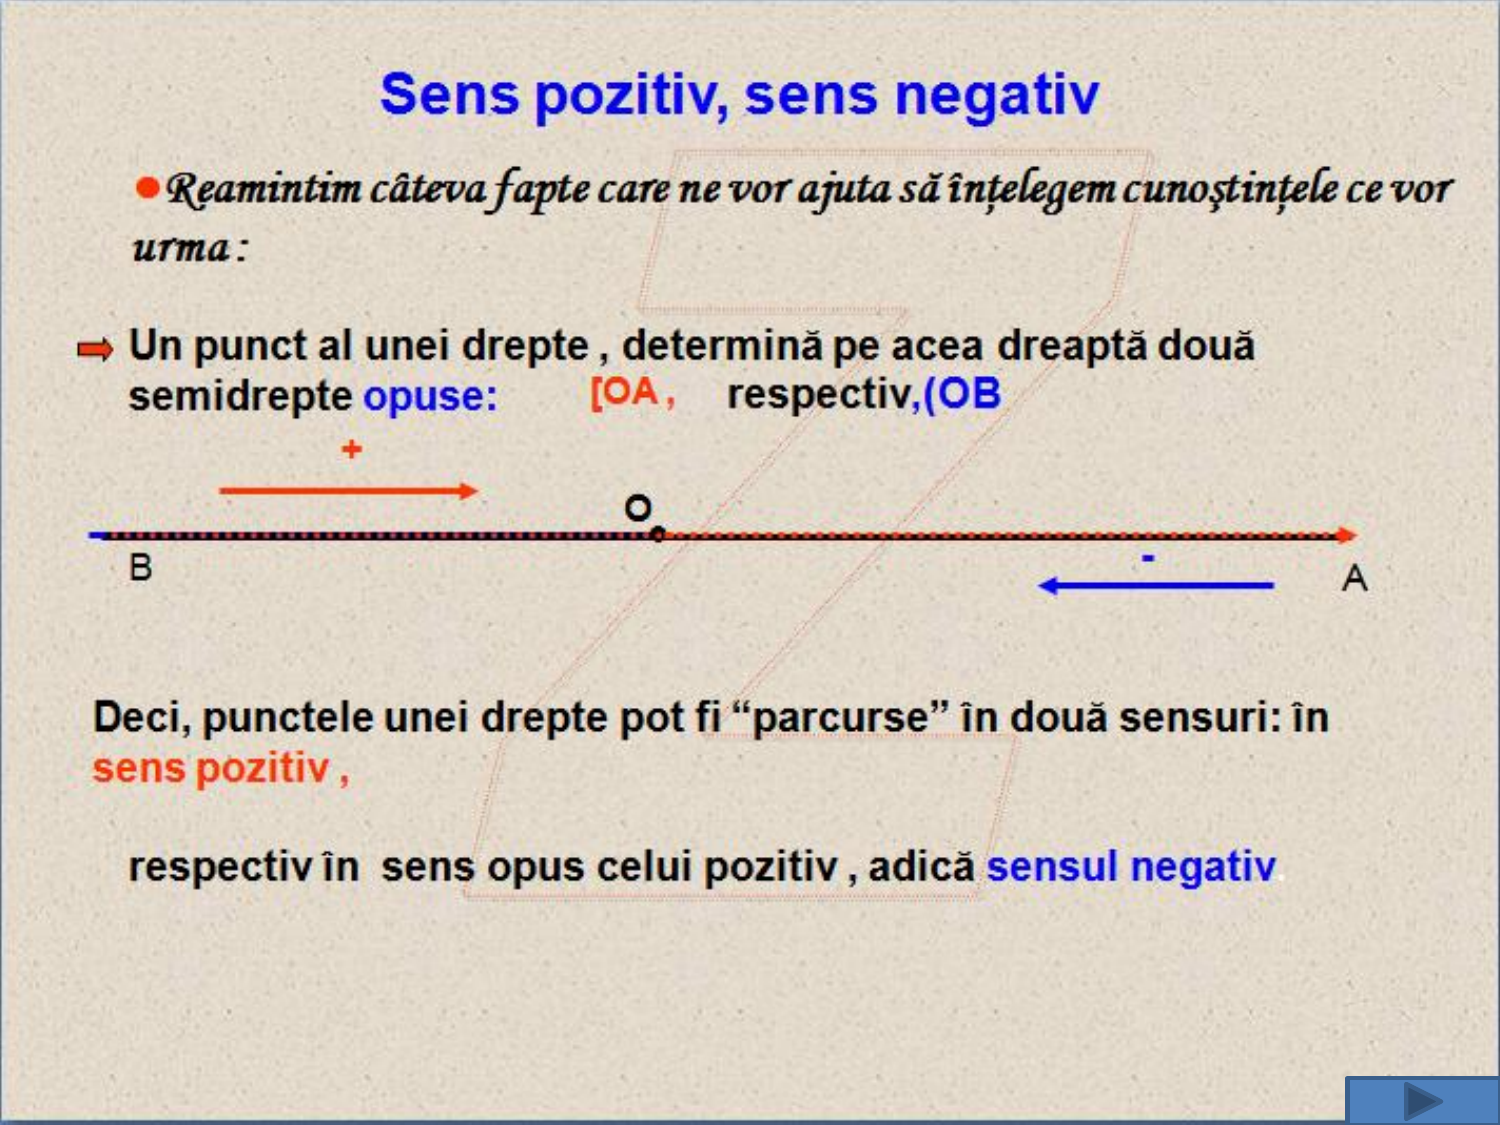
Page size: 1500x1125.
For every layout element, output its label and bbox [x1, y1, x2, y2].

text_box [1345, 1076, 1500, 1125]
picture [0, 0, 1500, 1125]
